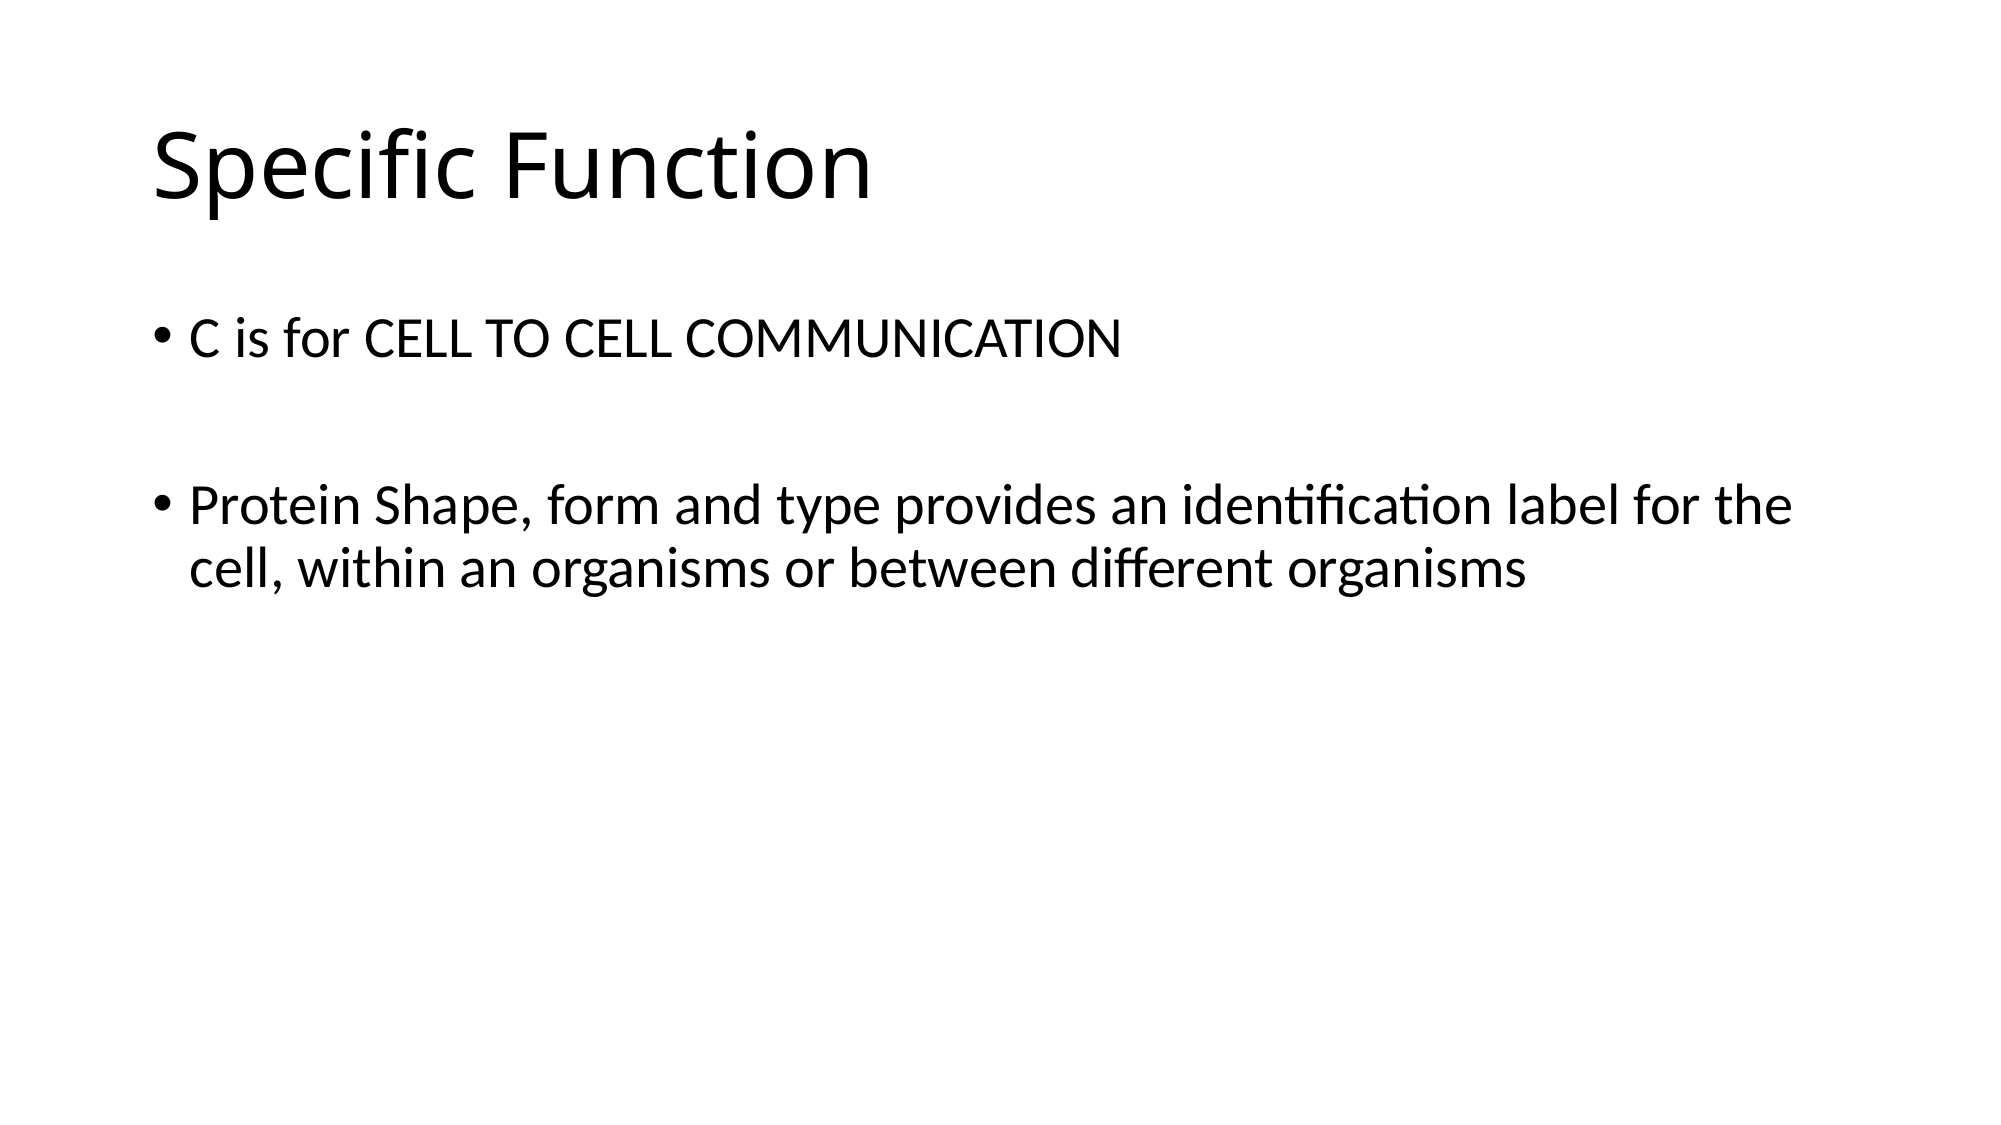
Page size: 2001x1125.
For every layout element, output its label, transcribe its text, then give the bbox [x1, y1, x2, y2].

list C is for CELL TO CELL COMMUNICATION Protein Shape, form and type provides an identification label for the cell, within an organisms or between different organisms [137, 299, 1863, 1014]
title Specific Function [137, 59, 1863, 278]
